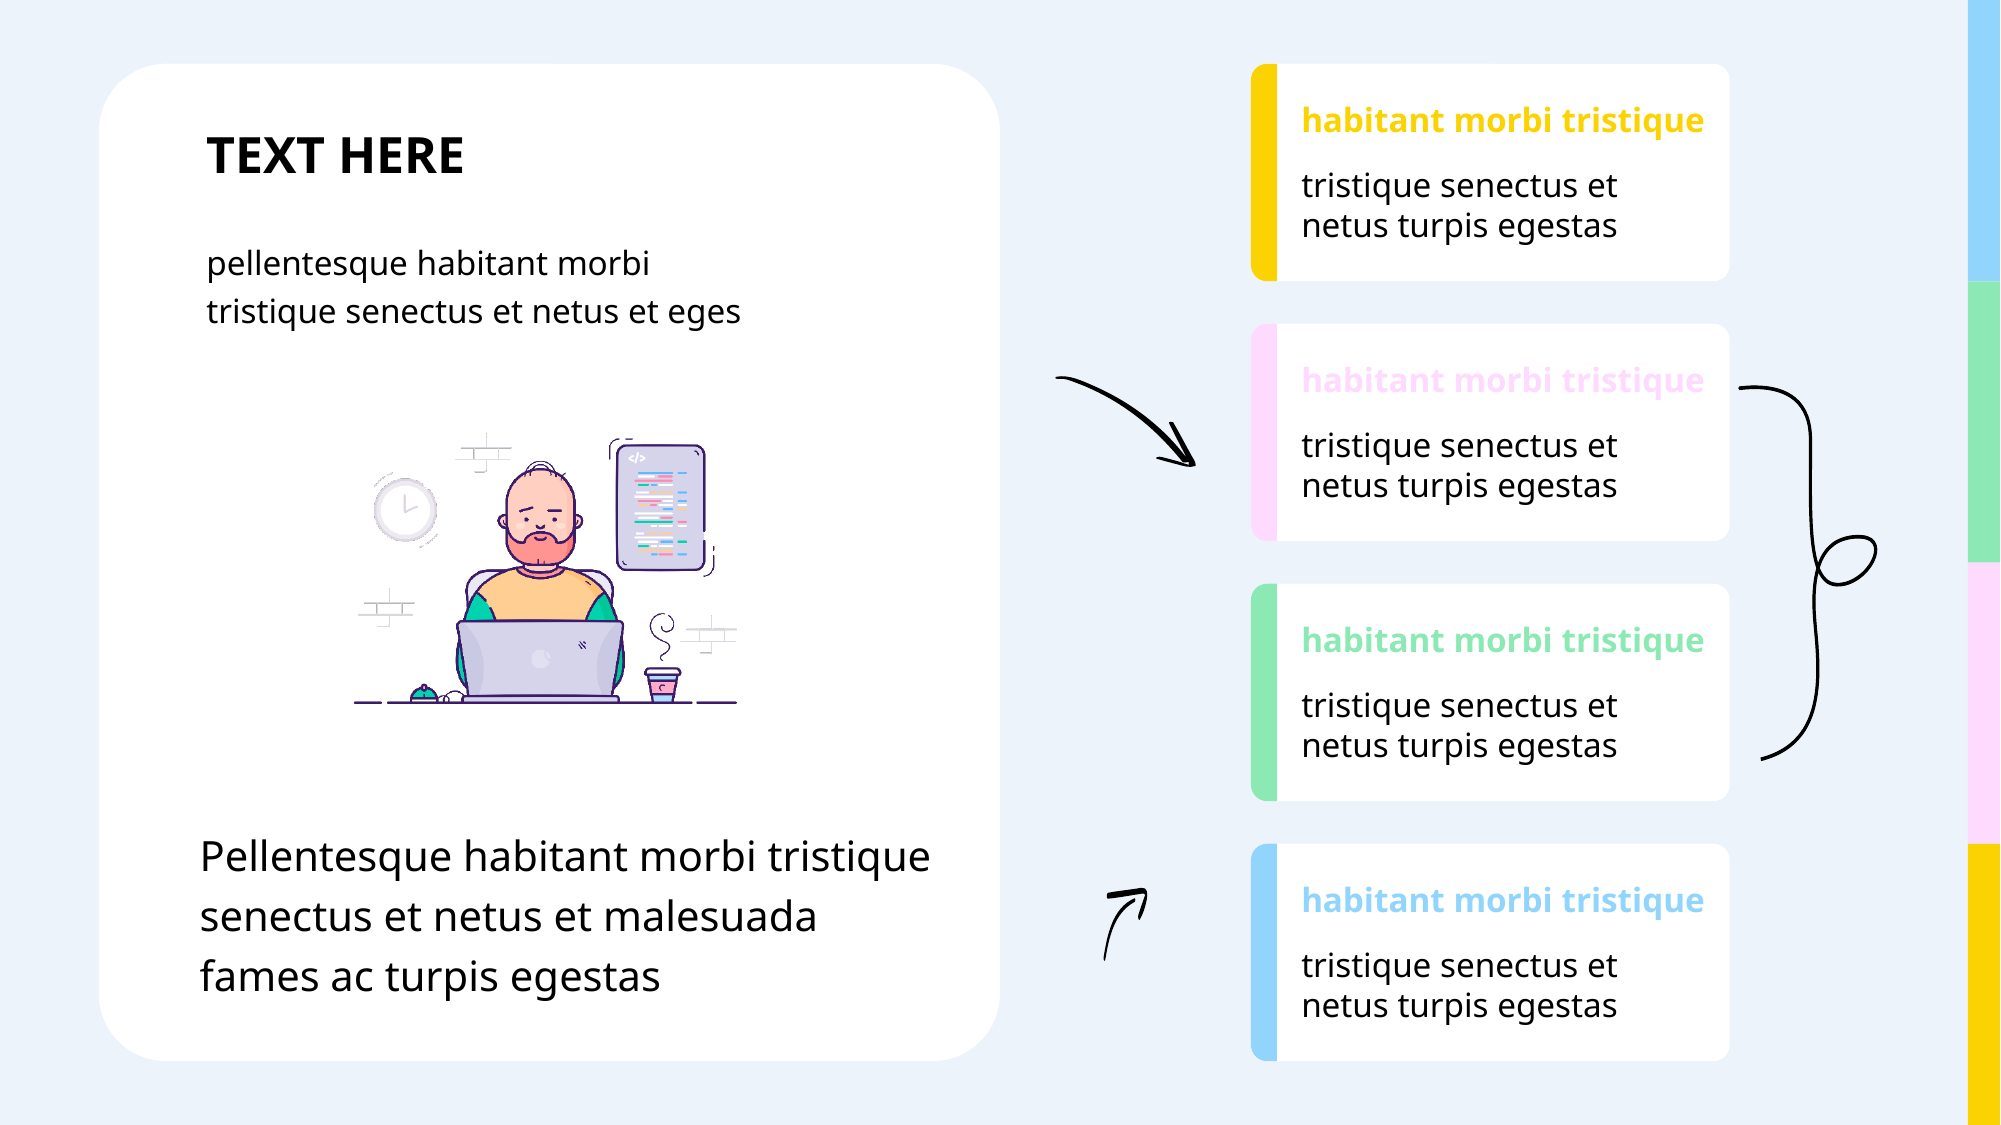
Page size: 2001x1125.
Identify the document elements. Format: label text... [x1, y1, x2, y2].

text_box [1250, 843, 1730, 1062]
text_box pellentesque habitant morbi tristique senectus et netus et eges [191, 226, 765, 337]
picture [288, 376, 811, 768]
text_box habitant morbi tristique [1730, 871, 1739, 927]
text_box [1250, 63, 1730, 282]
text_box habitant morbi tristique [1730, 611, 1739, 667]
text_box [1967, 0, 2000, 1125]
text_box Pellentesque habitant morbi tristique senectus et netus et malesuada fames ac turpis egestas [184, 811, 948, 1007]
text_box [1103, 887, 1148, 961]
text_box TEXT HERE [191, 116, 736, 191]
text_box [1286, 91, 1739, 253]
text_box [1738, 385, 1877, 761]
text_box habitant morbi tristique [1730, 351, 1739, 407]
text_box [97, 62, 1001, 1063]
text_box [0, 0, 1967, 1125]
text_box [1055, 376, 1196, 467]
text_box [1250, 323, 1730, 542]
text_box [1250, 583, 1730, 802]
